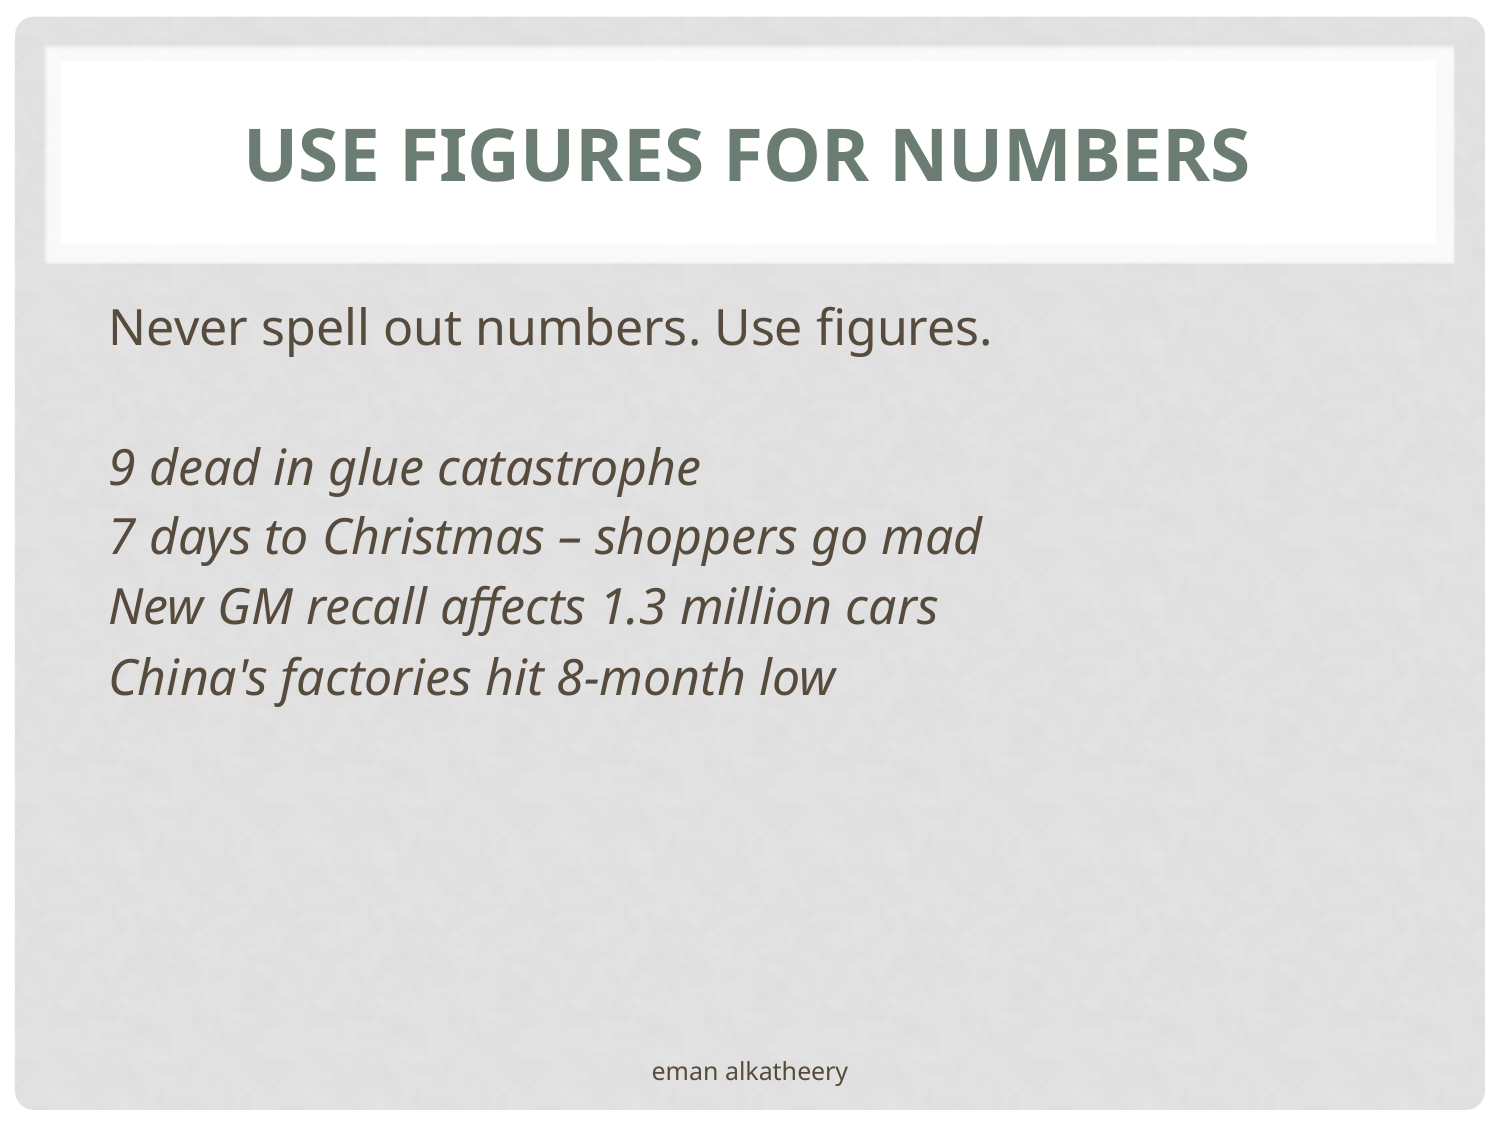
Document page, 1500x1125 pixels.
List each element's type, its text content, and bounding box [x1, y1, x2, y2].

footer eman alkatheery [512, 1042, 988, 1103]
list Never spell out numbers. Use figures. 9 dead in glue catastrophe 7 days to Christmas – shoppers go mad New GM recall affects 1.3 million cars China's factories hit 8-month low [75, 287, 1425, 1005]
title Use figures for numbers [69, 66, 1425, 238]
